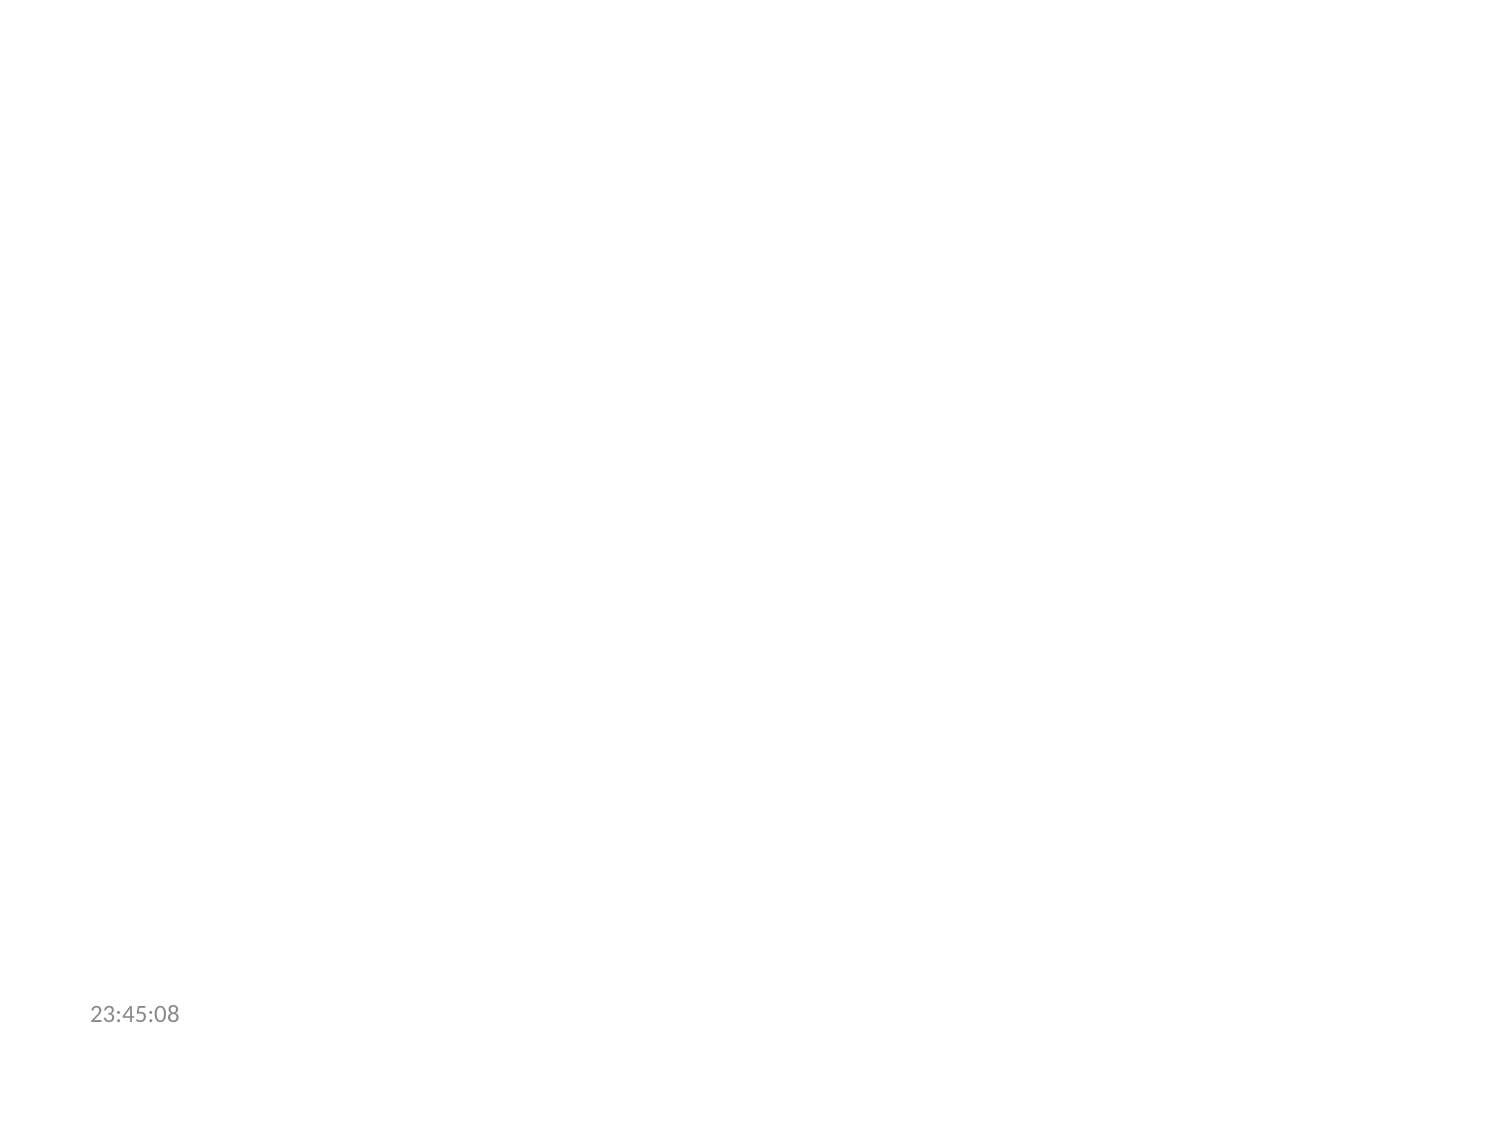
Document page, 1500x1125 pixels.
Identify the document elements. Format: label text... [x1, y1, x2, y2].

text_box 15:35:09 [75, 982, 425, 1043]
